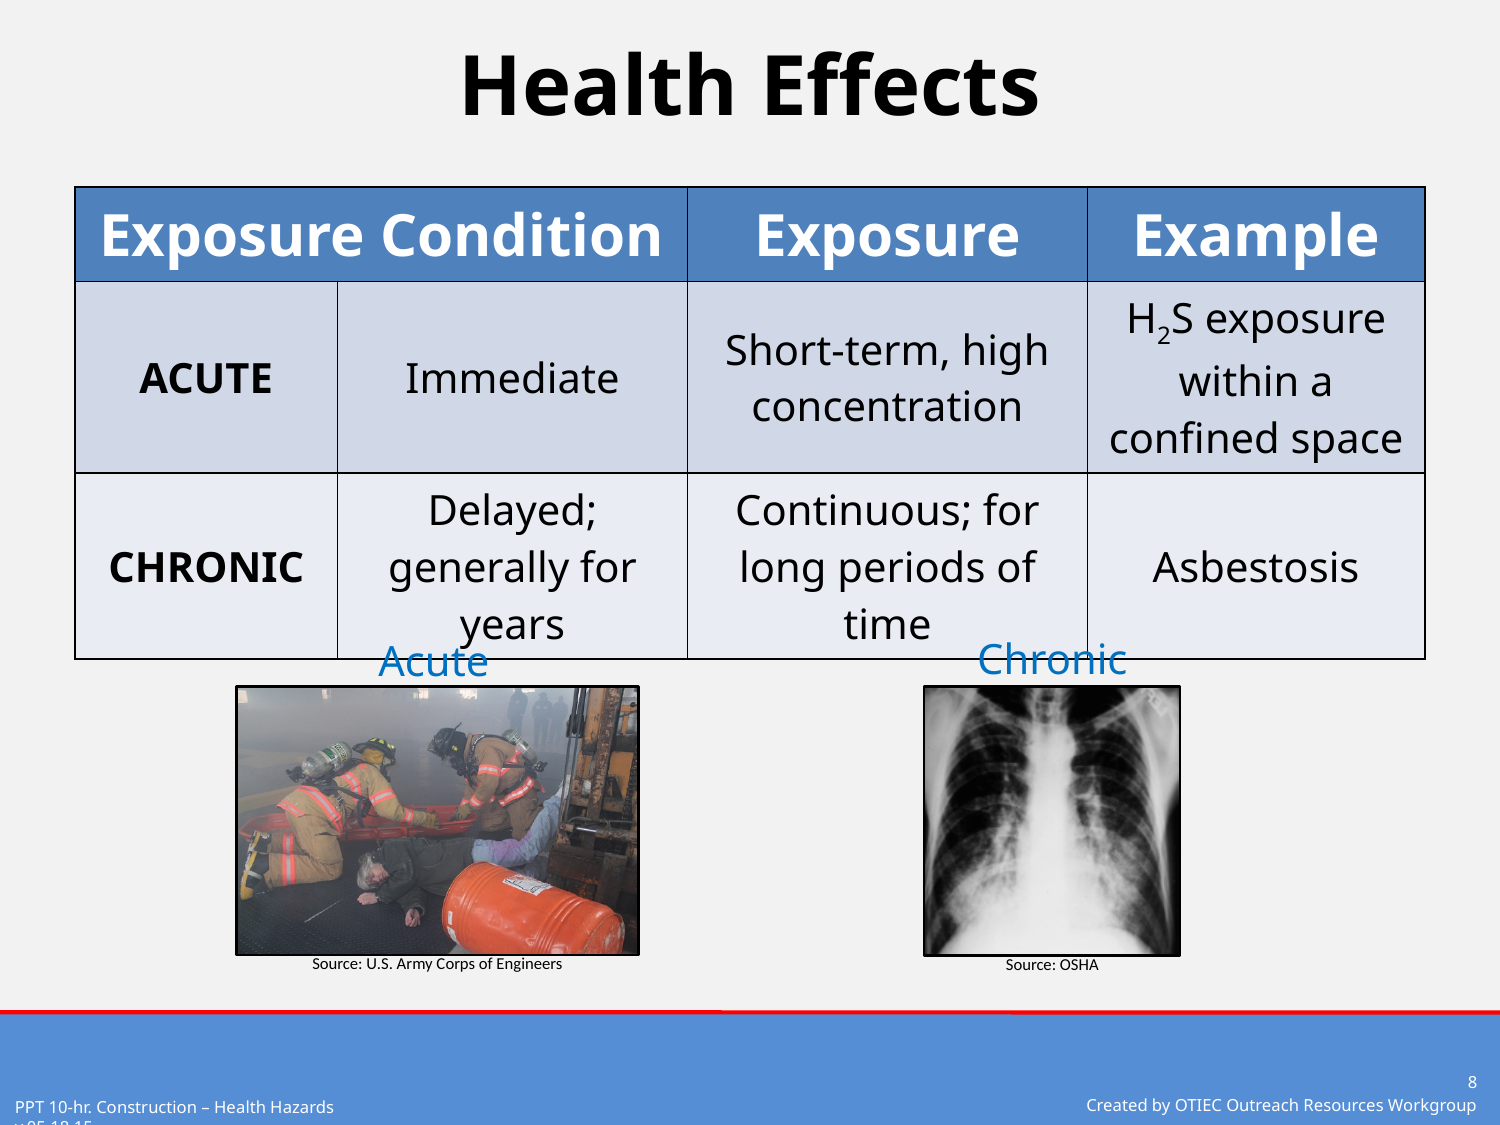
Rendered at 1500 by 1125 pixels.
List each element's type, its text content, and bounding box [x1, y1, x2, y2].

text_box Acute [230, 626, 638, 692]
picture [237, 687, 638, 955]
picture [924, 687, 1180, 955]
title Health Effects [75, 24, 1425, 186]
text_box [74, 187, 1425, 1005]
text_box Source: OSHA [852, 946, 1253, 982]
text_box Chronic [848, 625, 1256, 691]
text_box Source: U.S. Army Corps of Engineers [237, 961, 638, 981]
